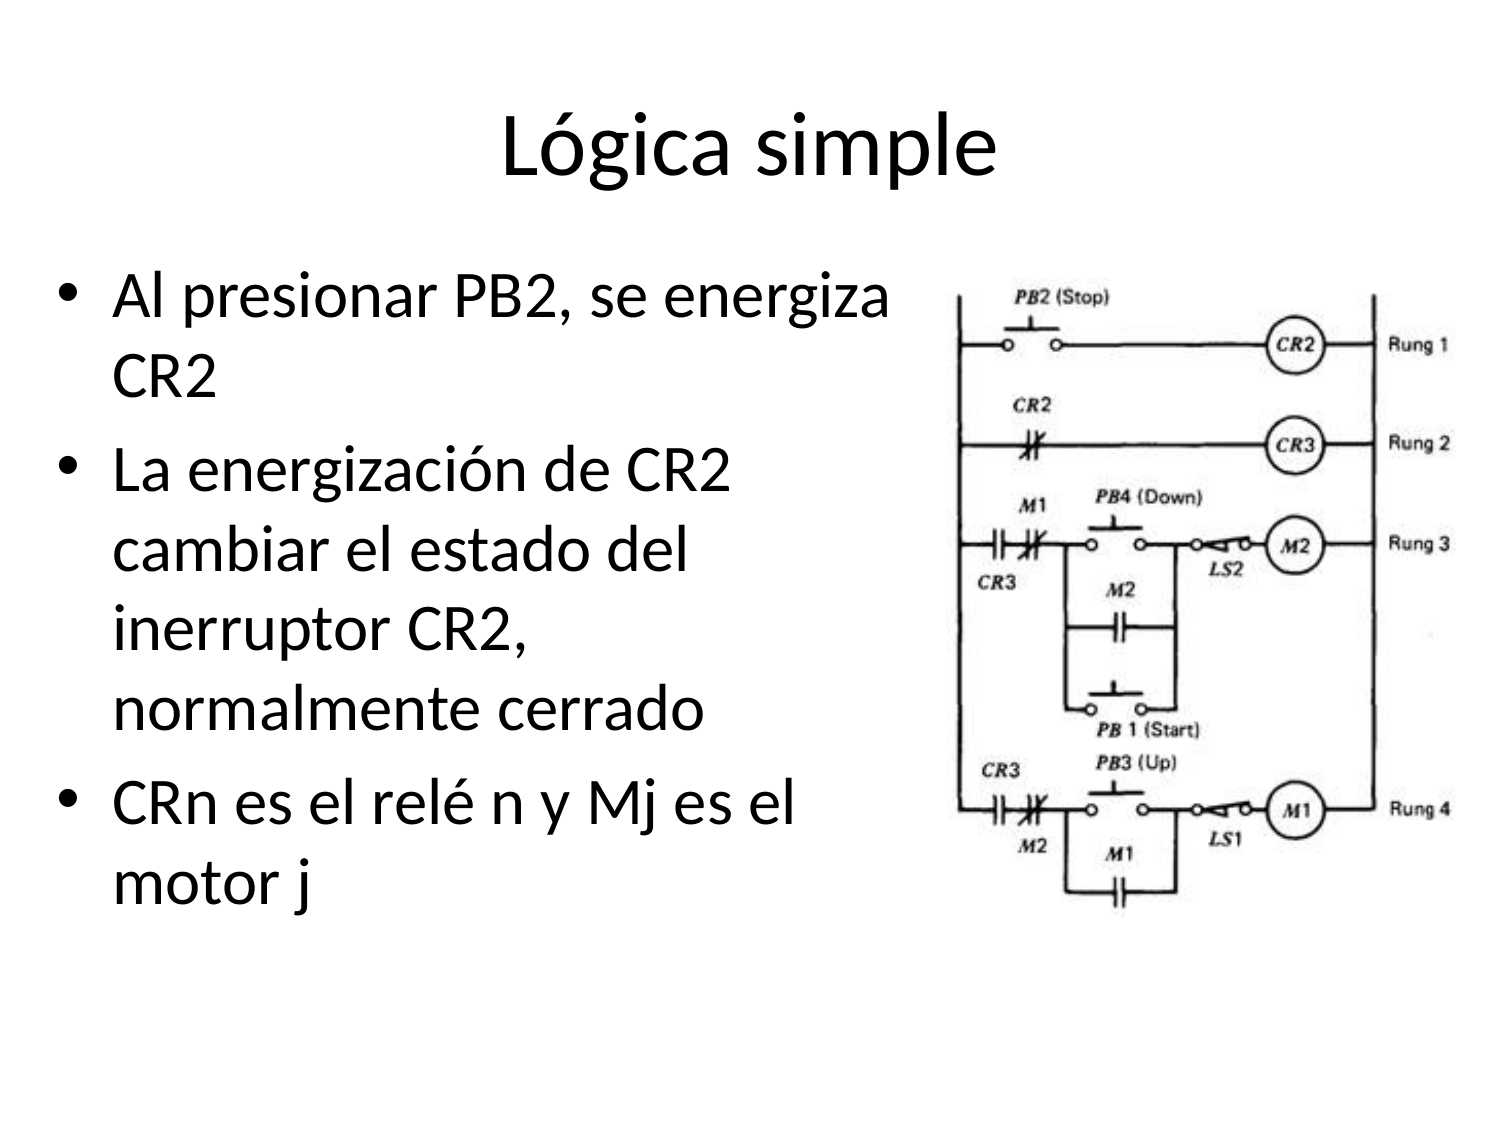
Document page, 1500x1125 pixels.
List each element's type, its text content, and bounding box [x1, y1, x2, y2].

title Lógica simple [75, 45, 1425, 233]
list Al presionar PB2, se energiza CR2 La energización de CR2 cambiar el estado del inerruptor CR2, normalmente cerrado CRn es el relé n y Mj es el motor j [41, 243, 916, 1059]
picture [946, 278, 1462, 918]
